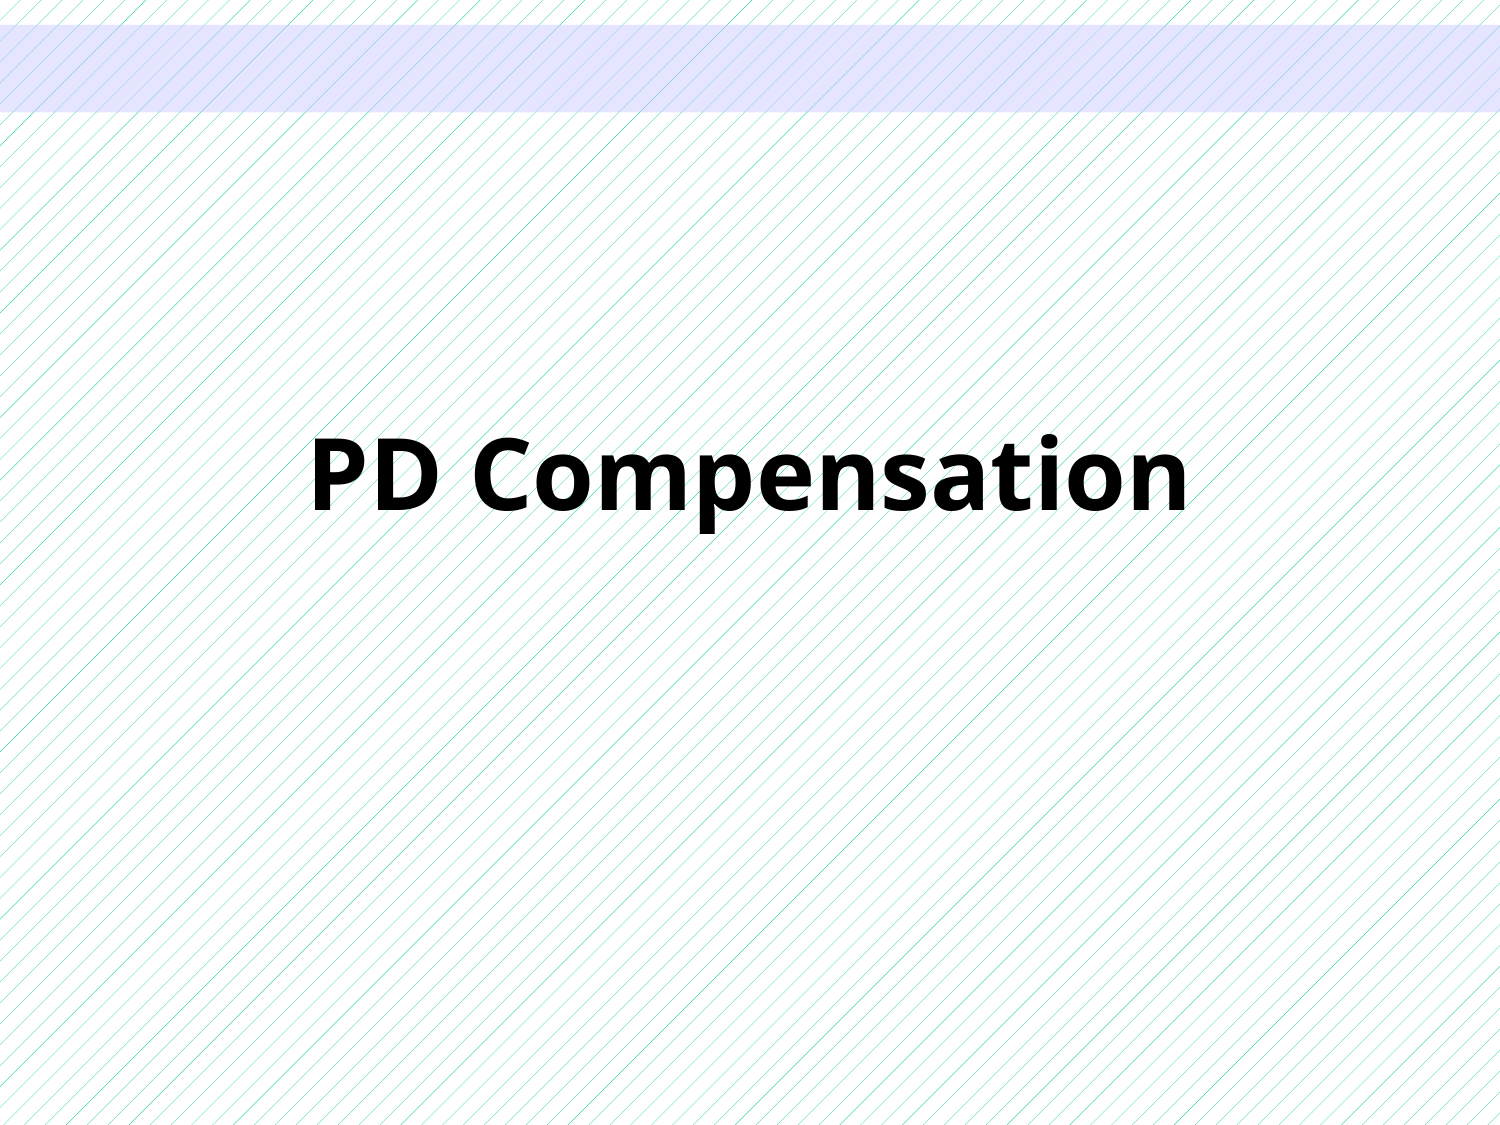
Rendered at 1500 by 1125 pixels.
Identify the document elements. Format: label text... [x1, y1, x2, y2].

title PD Compensation [112, 349, 1388, 591]
